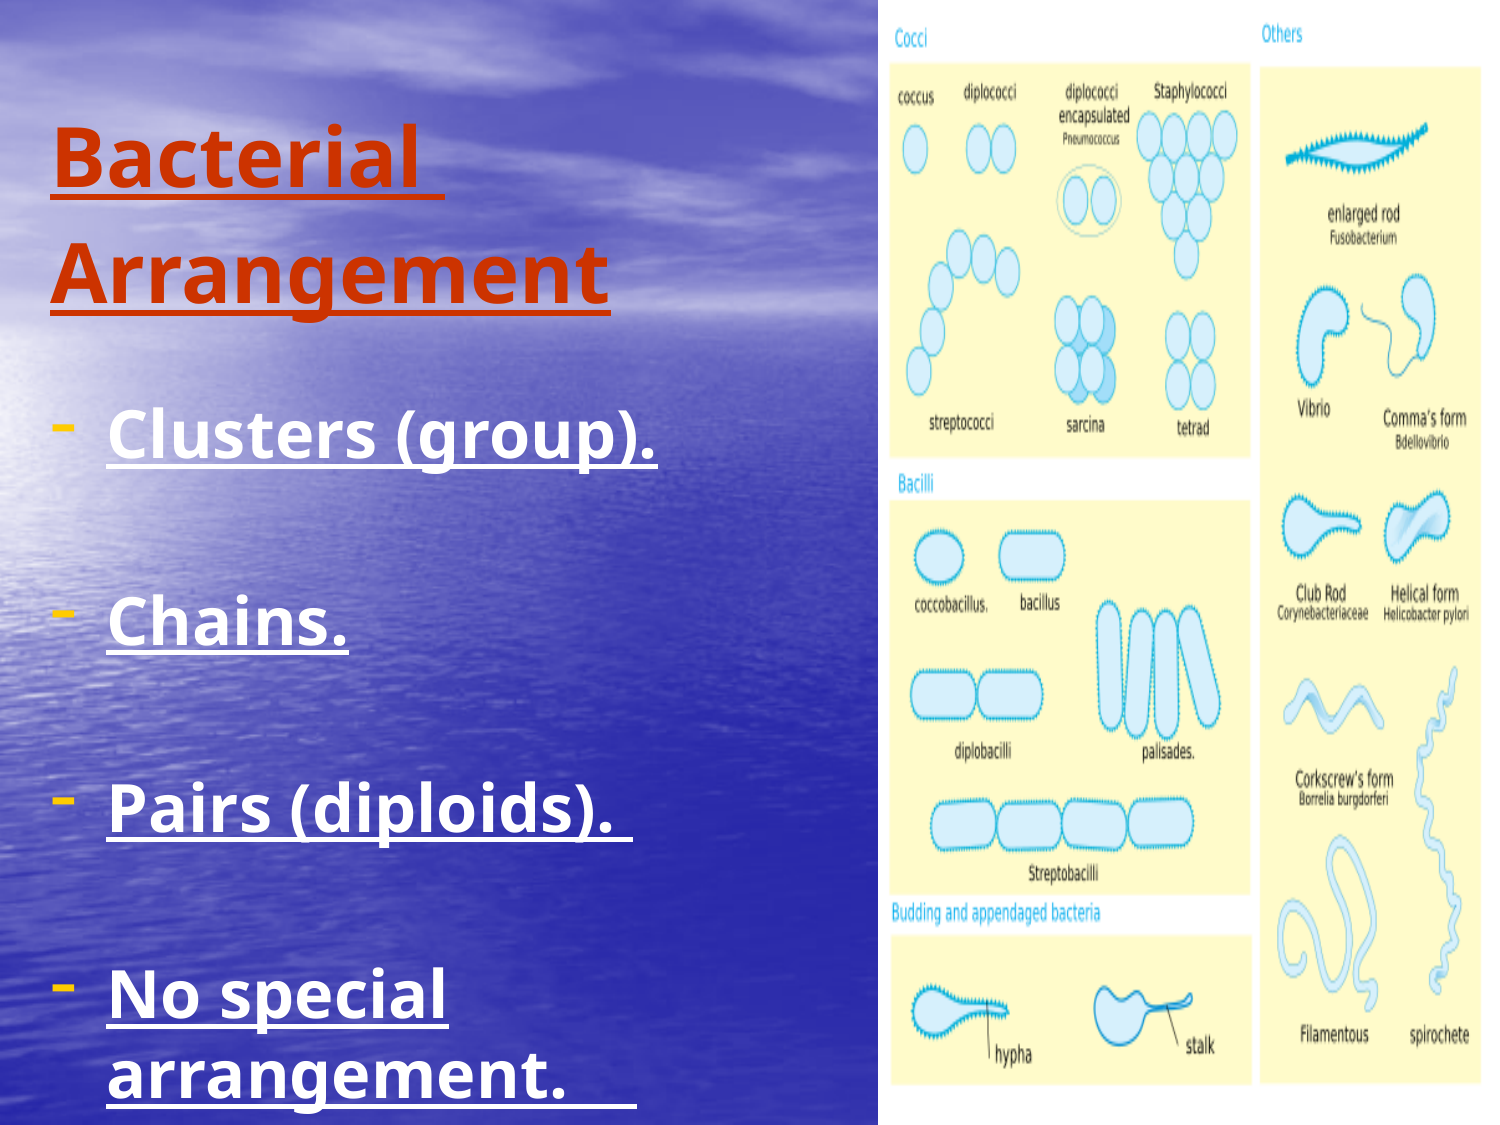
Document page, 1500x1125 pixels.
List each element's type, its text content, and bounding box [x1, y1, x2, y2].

list Bacterial Arrangement Clusters (group). Chains. Pairs (diploids). No special arrangement. [34, 96, 873, 1036]
picture [878, 0, 1500, 1125]
